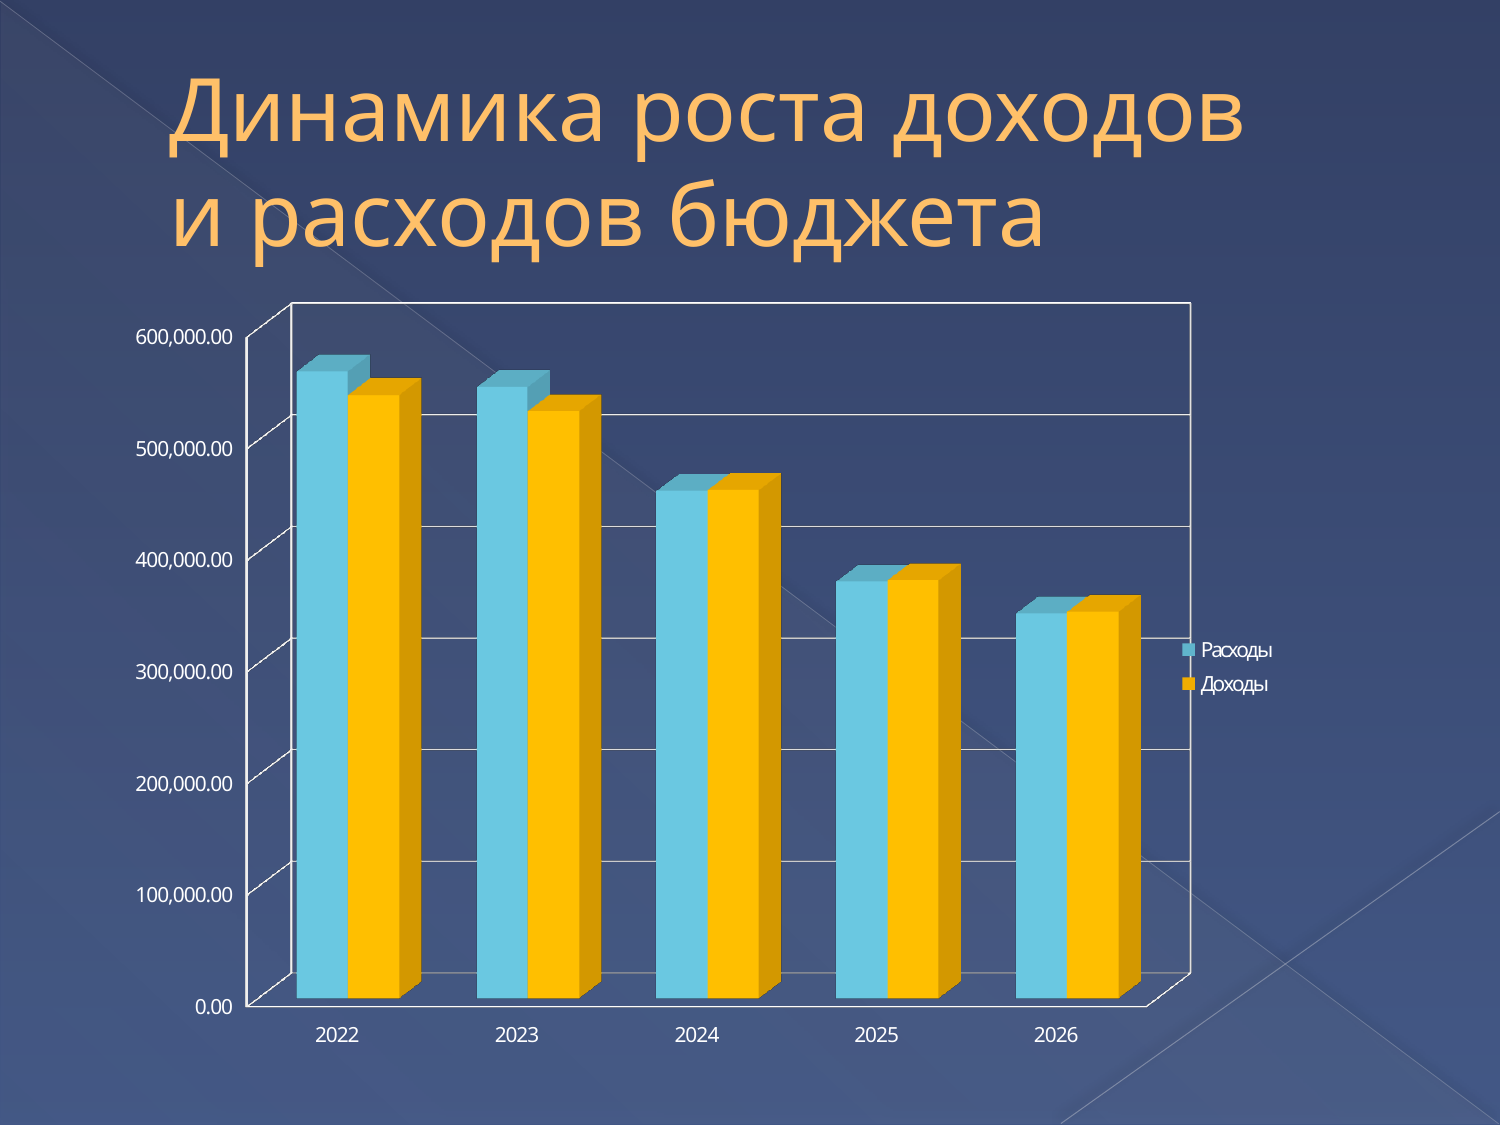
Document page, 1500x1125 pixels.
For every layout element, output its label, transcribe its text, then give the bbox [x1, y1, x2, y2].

chart [124, 272, 1293, 1061]
title Динамика роста доходов и расходов бюджета [75, 43, 1425, 274]
